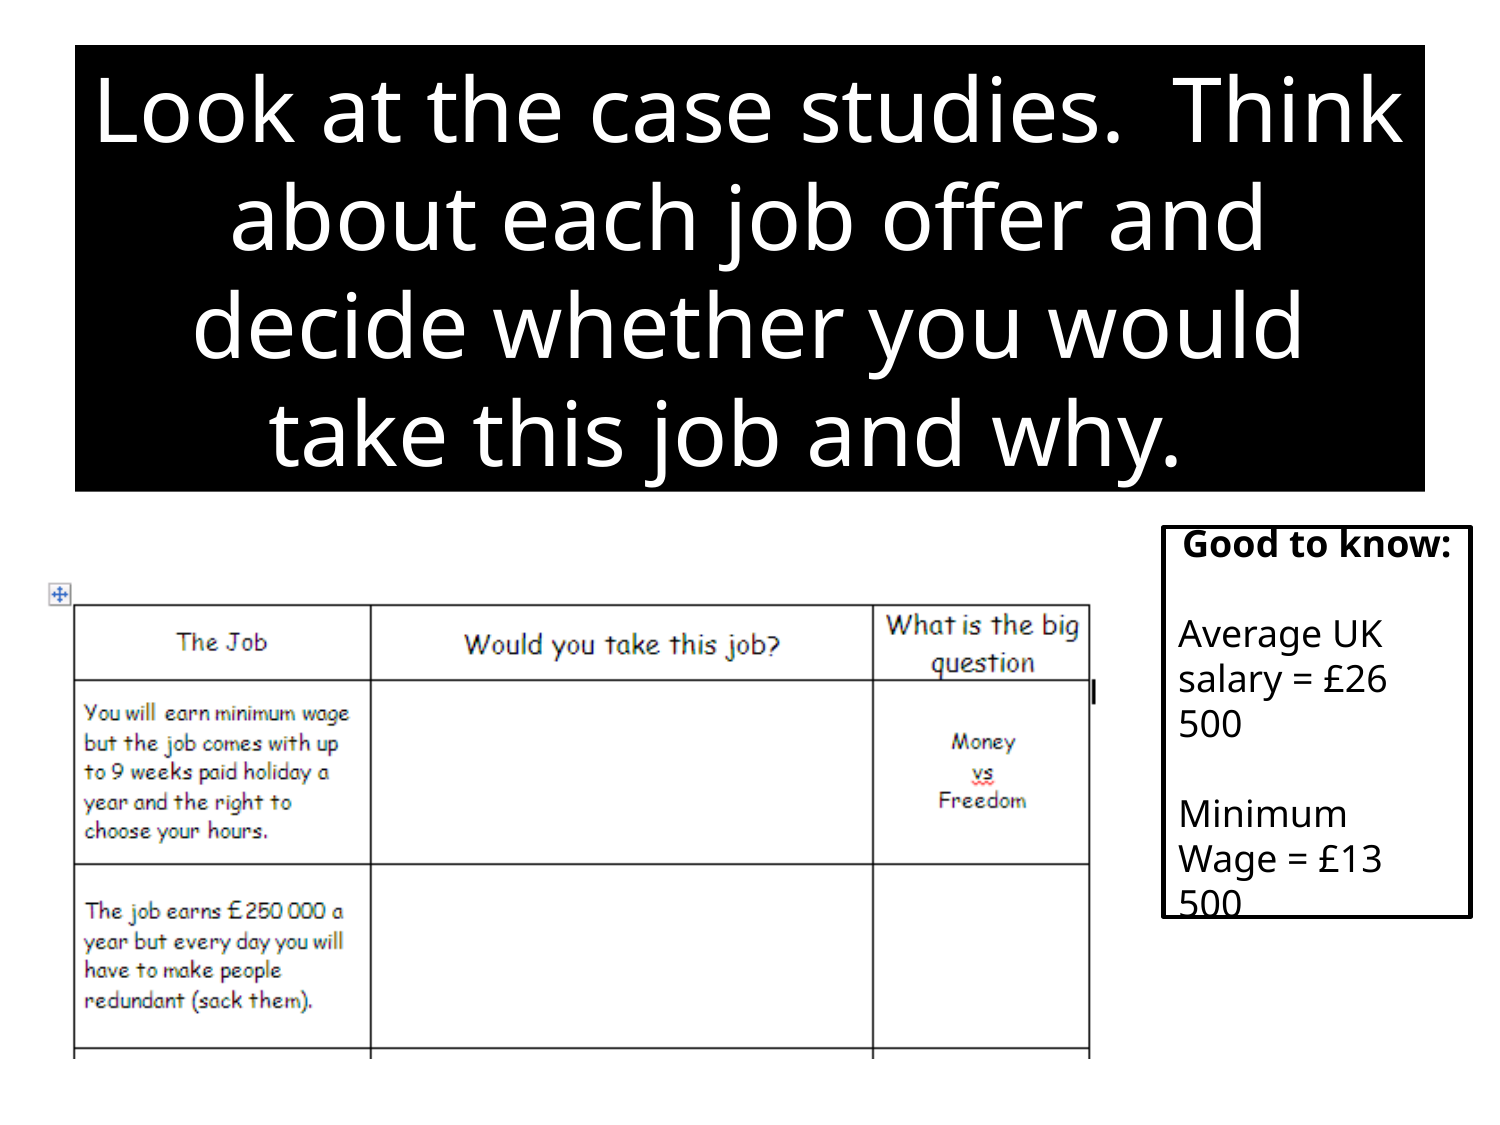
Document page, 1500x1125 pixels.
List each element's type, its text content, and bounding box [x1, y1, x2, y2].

picture [44, 562, 1131, 1059]
text_box Good to know: Average UK salary = £26 500 Minimum Wage = £13 500 [1161, 525, 1473, 919]
title Look at the case studies. Think about each job offer and decide whether you would take this job and why. [75, 45, 1425, 492]
